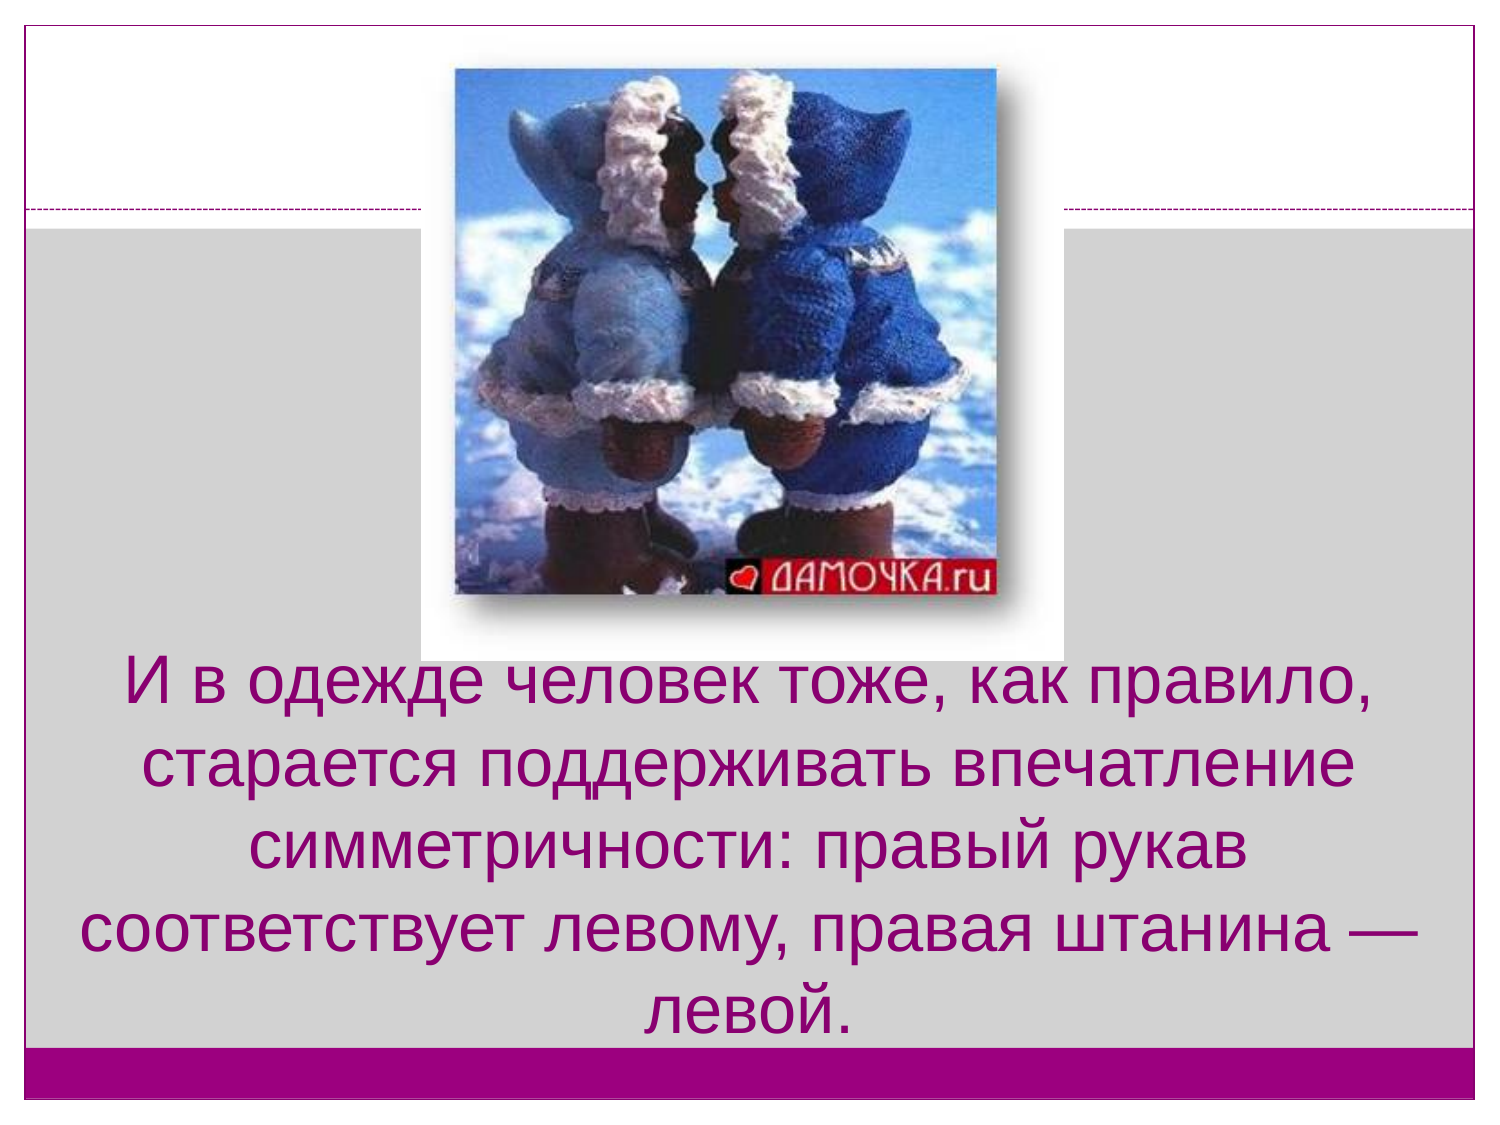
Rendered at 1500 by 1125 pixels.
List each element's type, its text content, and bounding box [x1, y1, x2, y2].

title И в одежде человек тоже, как правило, старается поддерживать впечатление симметричности: правый рукав соответствует левому, правая штанина — левой. [49, 691, 1450, 1055]
picture [421, 34, 1064, 661]
